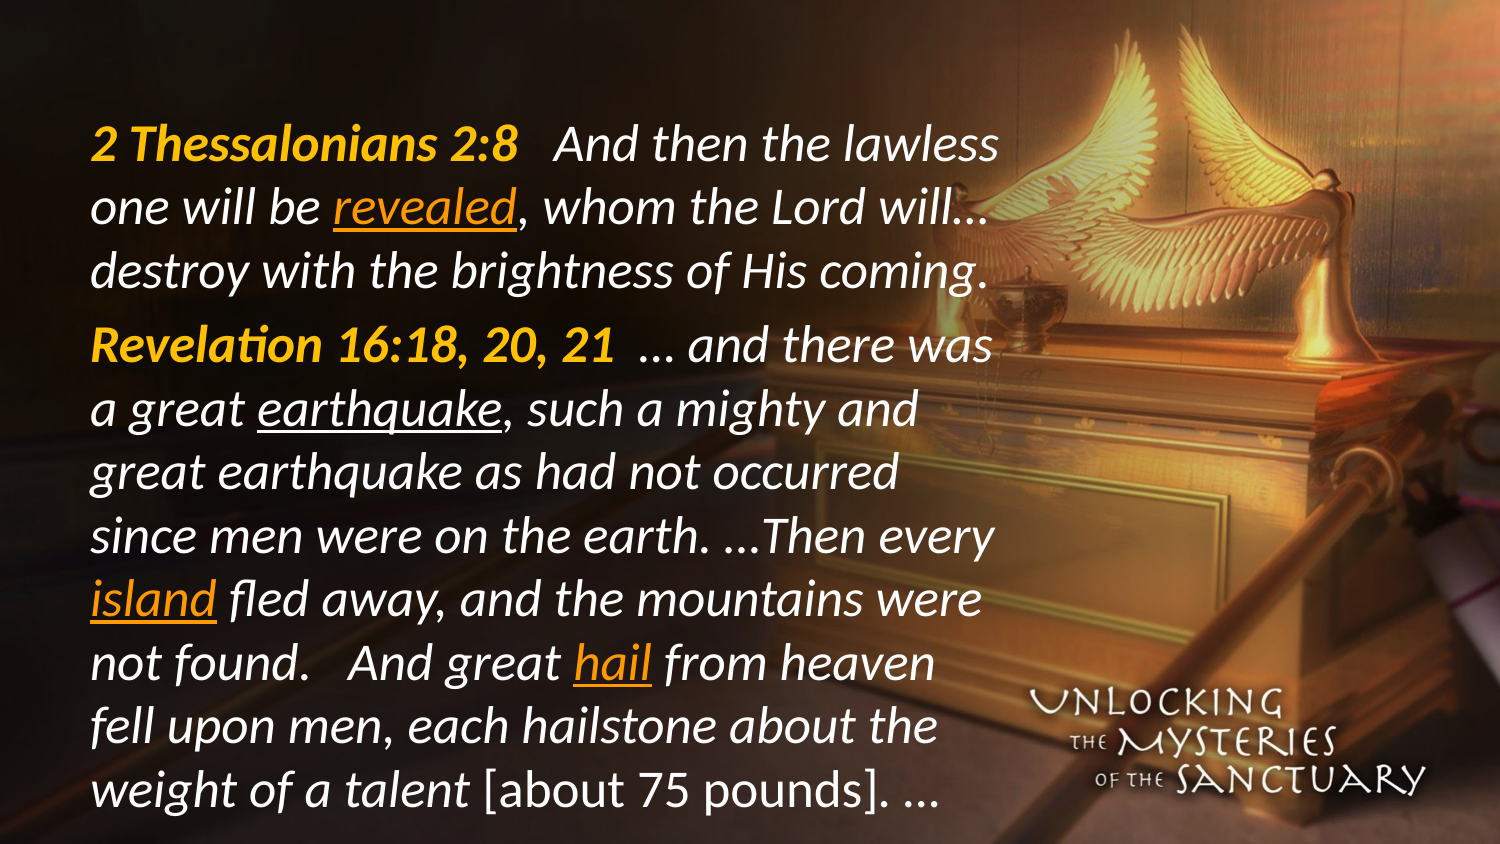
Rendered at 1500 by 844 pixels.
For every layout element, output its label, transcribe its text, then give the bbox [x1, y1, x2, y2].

picture [0, 0, 1500, 844]
list 2 Thessalonians 2:8 And then the lawless one will be revealed, whom the Lord will…destroy with the brightness of His coming. Revelation 16:18, 20, 21 … and there was a great earthquake, such a mighty and great earthquake as had not occurred since men were on the earth. …Then every island fled away, and the mountains were not found. And great hail from heaven fell upon men, each hailstone about the weight of a talent [about 75 pounds]. … [75, 100, 1026, 836]
